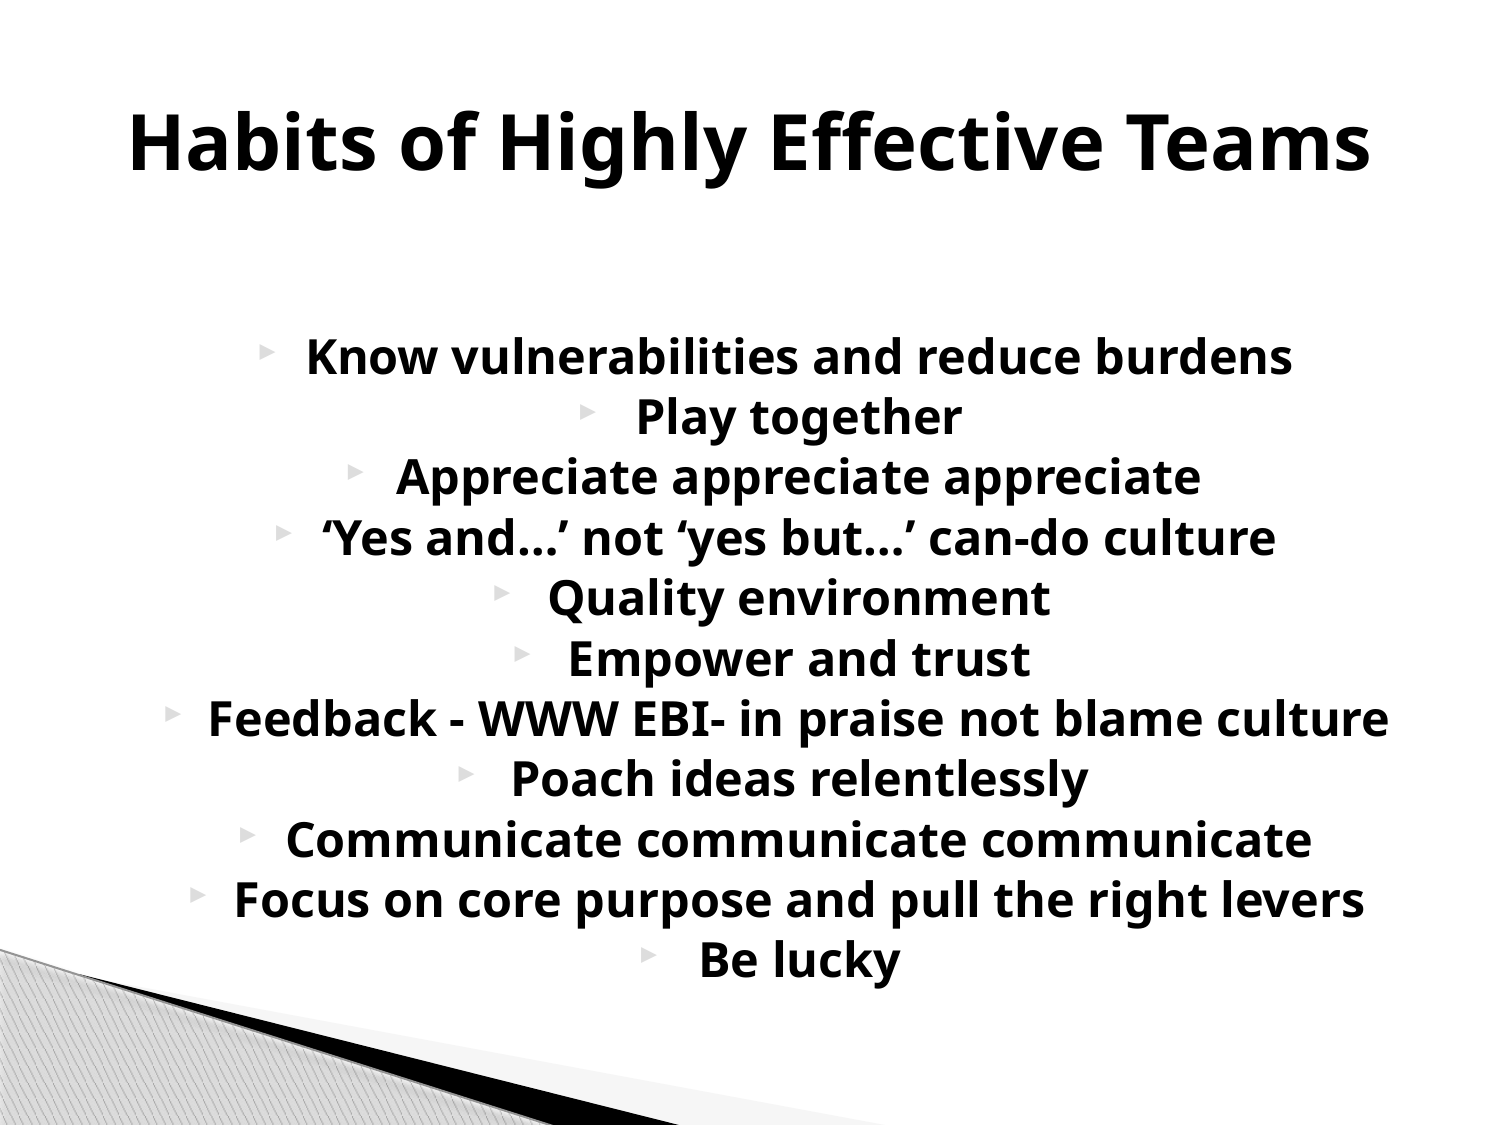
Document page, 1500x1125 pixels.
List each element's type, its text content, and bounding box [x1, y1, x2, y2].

title Habits of Highly Effective Teams [75, 45, 1425, 233]
list Know vulnerabilities and reduce burdens Play together Appreciate appreciate appreciate ‘Yes and…’ not ‘yes but…’ can-do culture Quality environment Empower and trust Feedback - WWW EBI- in praise not blame culture Poach ideas relentlessly Communicate communicate communicate Focus on core purpose and pull the right levers Be lucky [41, 324, 1500, 1000]
